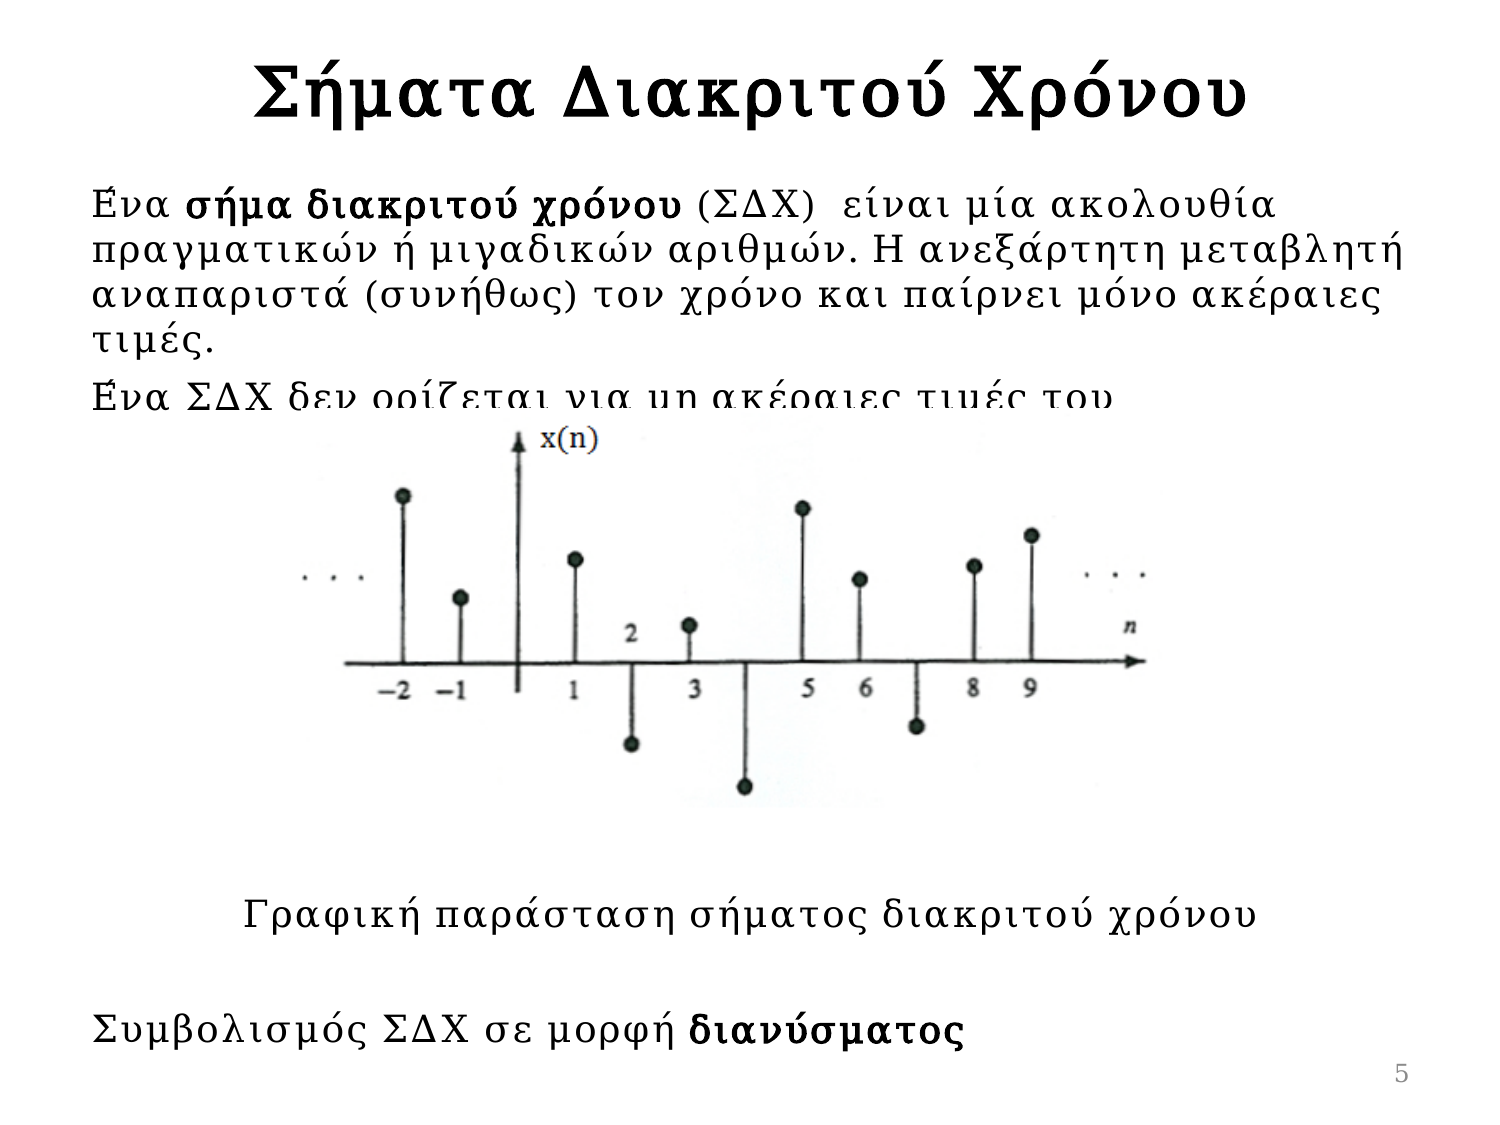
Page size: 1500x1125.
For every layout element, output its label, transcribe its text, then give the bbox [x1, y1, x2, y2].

picture [301, 408, 1176, 826]
title Σήματα Διακριτού Χρόνου [75, 19, 1425, 159]
slide_number 5 [1222, 1042, 1425, 1103]
